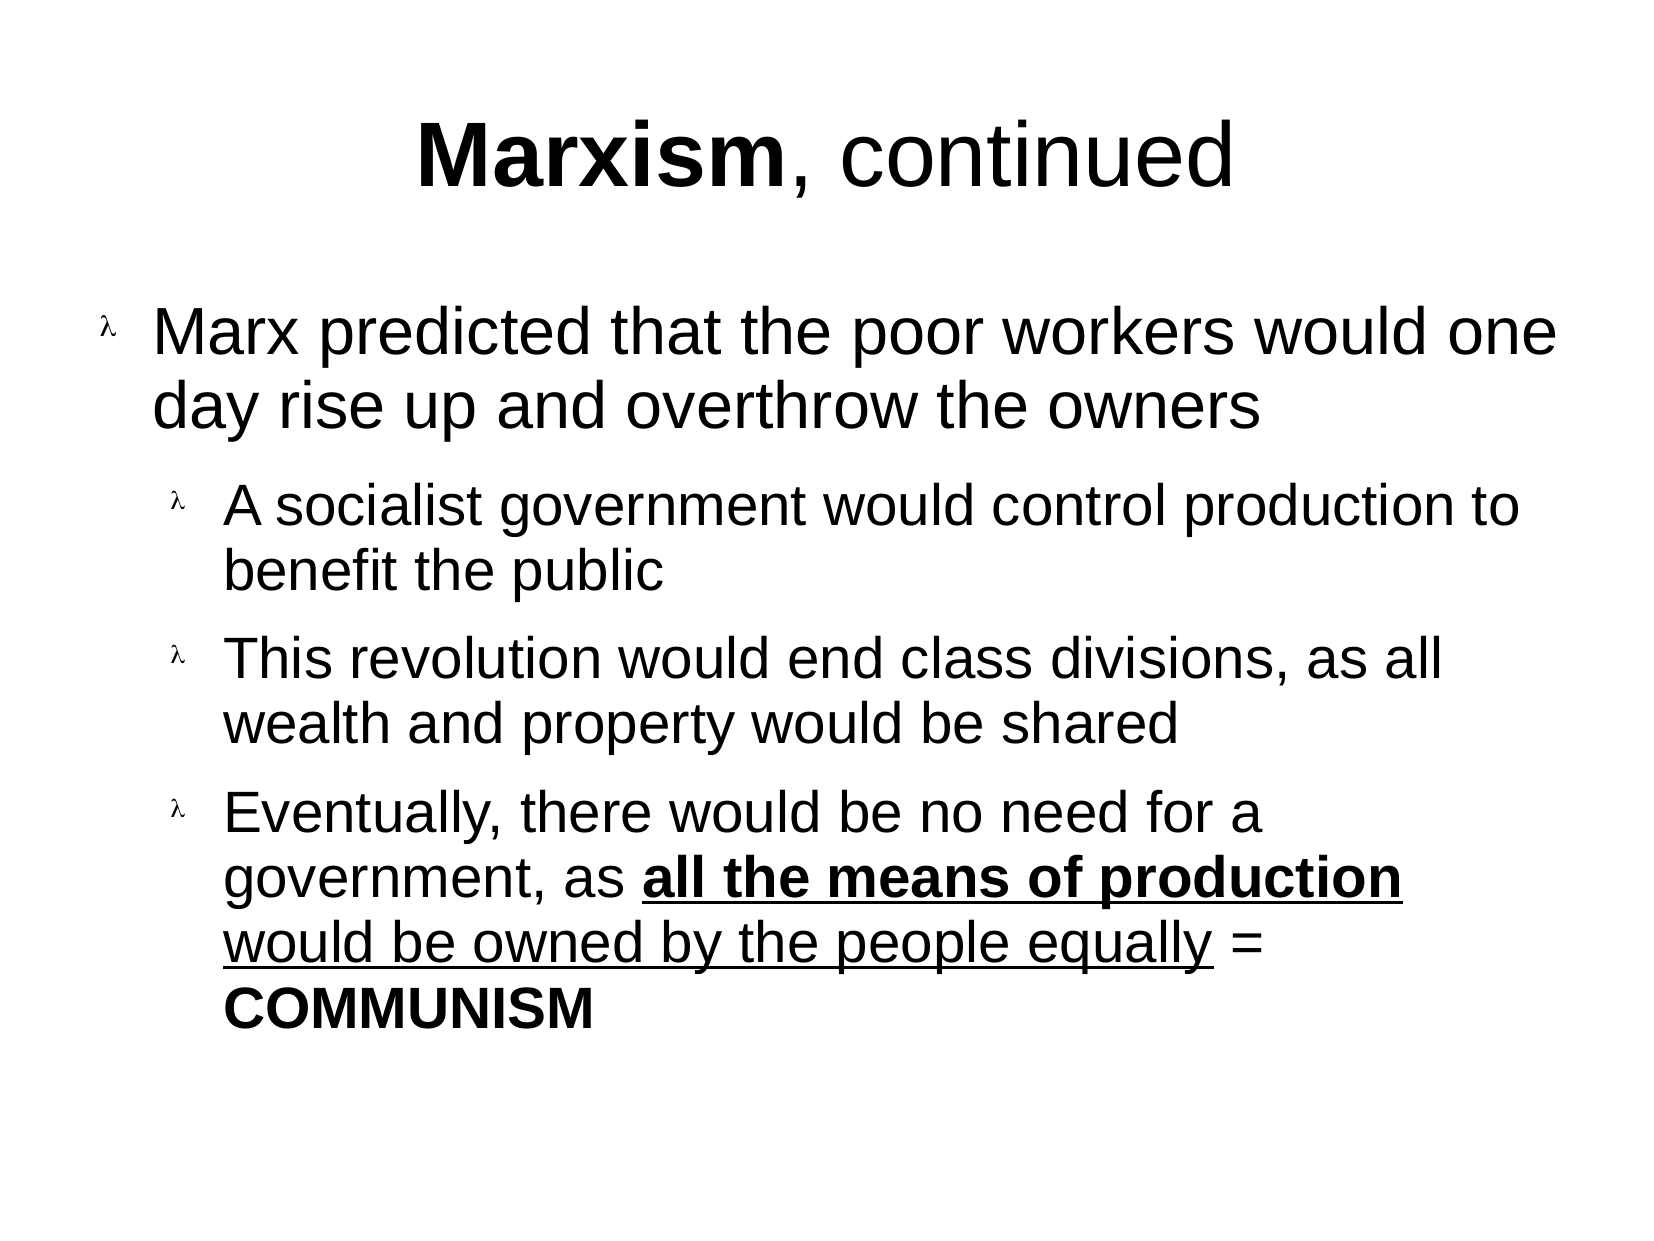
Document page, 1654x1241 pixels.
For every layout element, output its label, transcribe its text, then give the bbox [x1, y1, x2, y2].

list Marx predicted that the poor workers would one day rise up and overthrow the owners A socialist government would control production to benefit the public This revolution would end class divisions, as all wealth and property would be shared Eventually, there would be no need for a government, as all the means of production would be owned by the people equally = COMMUNISM [82, 290, 1571, 1094]
title Marxism, continued [82, 56, 1571, 249]
